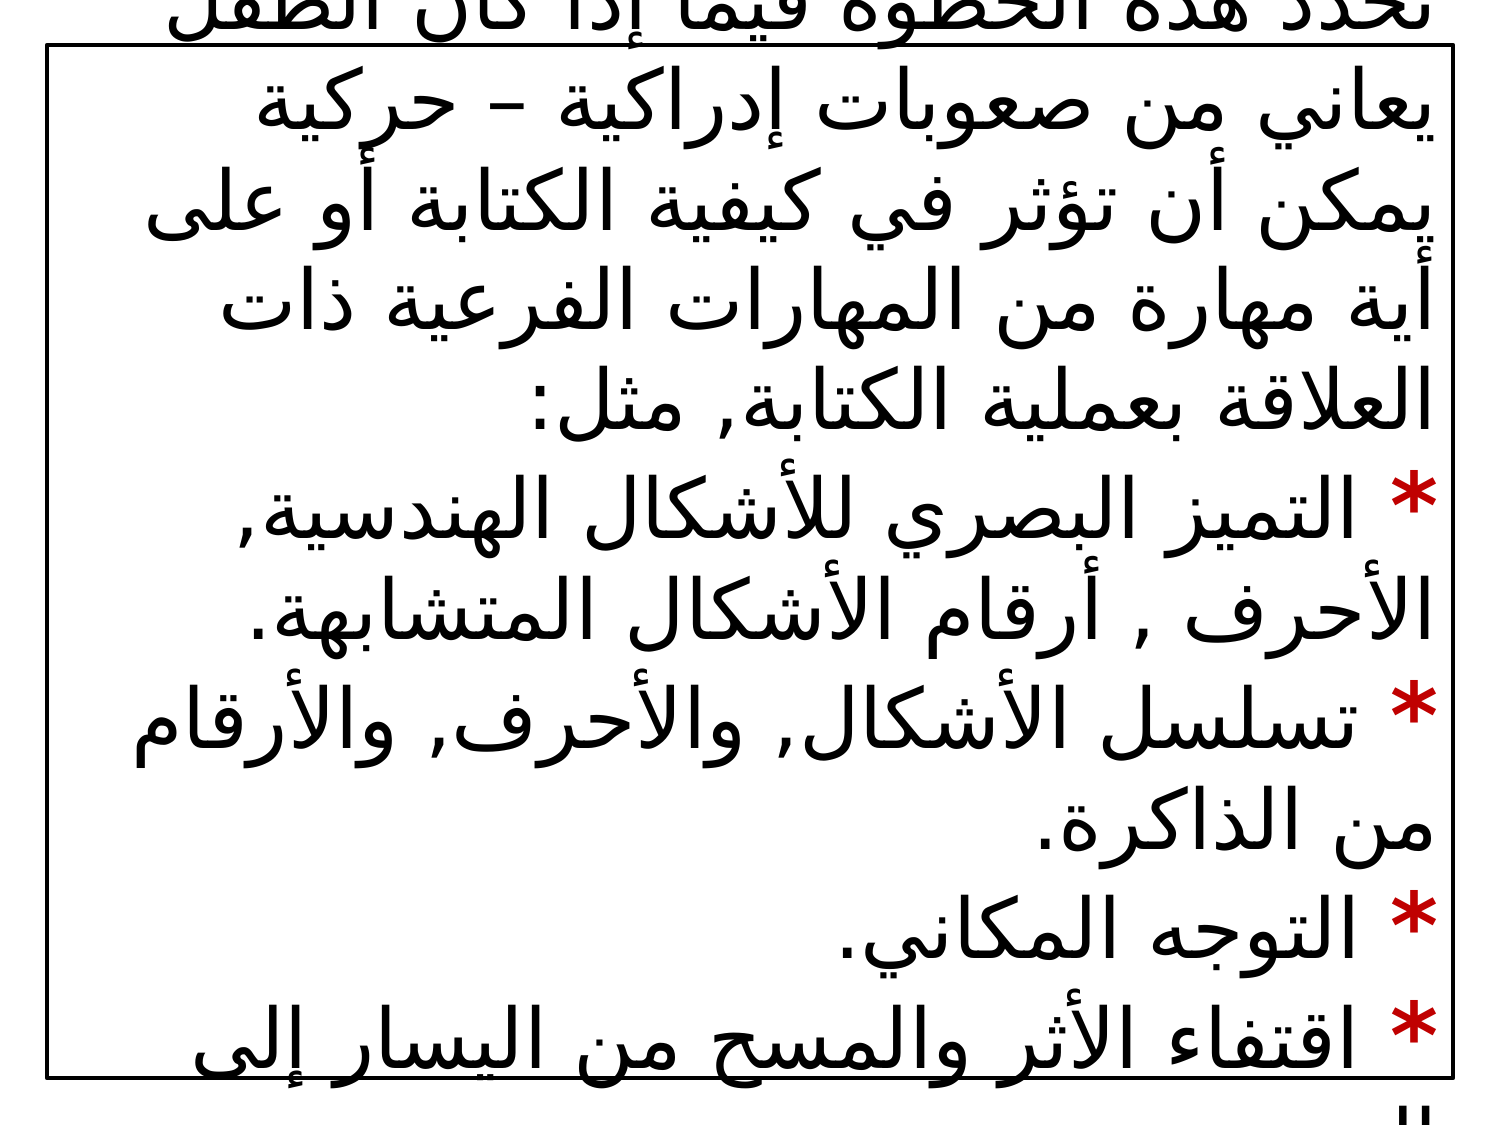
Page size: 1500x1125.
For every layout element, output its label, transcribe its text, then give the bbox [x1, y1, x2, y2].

title 3. تحليل العمليات: تحدد هذه الخطوة فيما إذا كان الطفل يعاني من صعوبات إدراكية – حركية يمكن أن تؤثر في كيفية الكتابة أو على أية مهارة من المهارات الفرعية ذات العلاقة بعملية الكتابة, مثل: * التميز البصري للأشكال الهندسية, الأحرف , أرقام الأشكال المتشابهة. * تسلسل الأشكال, والأحرف, والأرقام من الذاكرة. * التوجه المكاني. * اقتفاء الأثر والمسح من اليسار إلى اليمين. * التآزر البصري – الحركي الدقيق. [45, 43, 1455, 1080]
